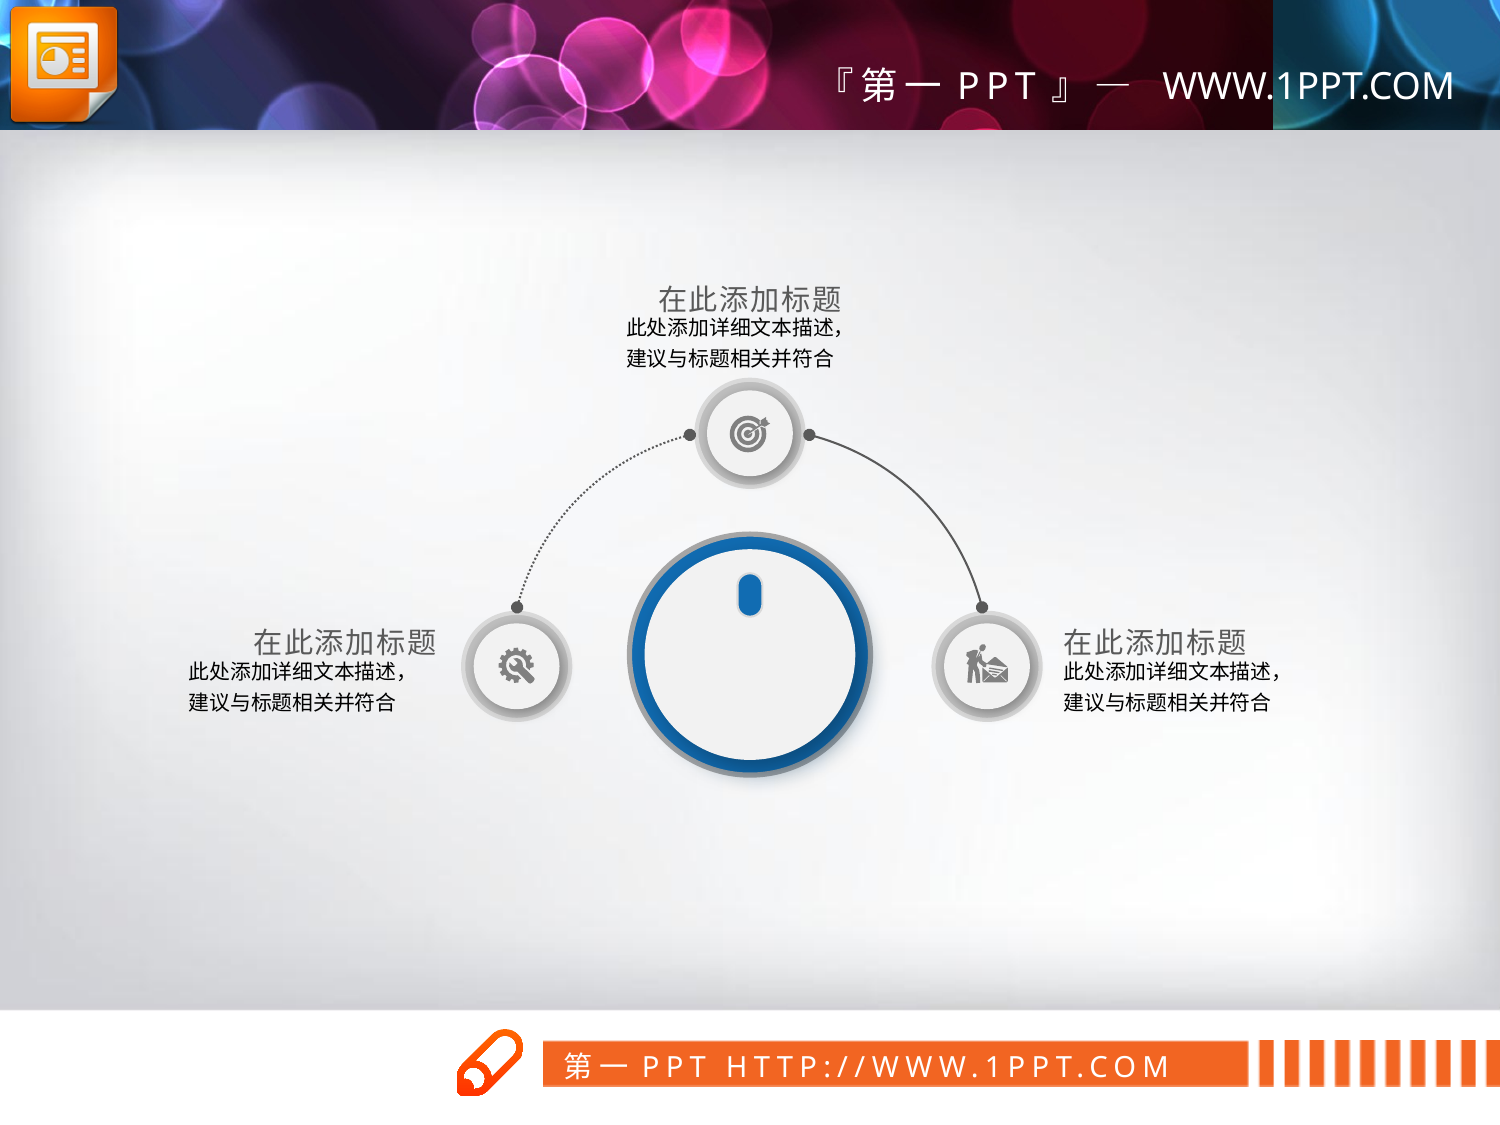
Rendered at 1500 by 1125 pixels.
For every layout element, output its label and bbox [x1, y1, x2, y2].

text_box [965, 643, 1009, 684]
text_box [933, 612, 1041, 721]
text_box [629, 533, 871, 776]
text_box [808, 428, 989, 611]
text_box [605, 273, 895, 377]
text_box [462, 612, 571, 721]
text_box [1048, 617, 1339, 721]
text_box [511, 428, 691, 611]
text_box [498, 647, 536, 684]
picture [0, 0, 1500, 1012]
text_box [696, 385, 804, 488]
picture [543, 1040, 1500, 1087]
text_box [162, 617, 452, 721]
